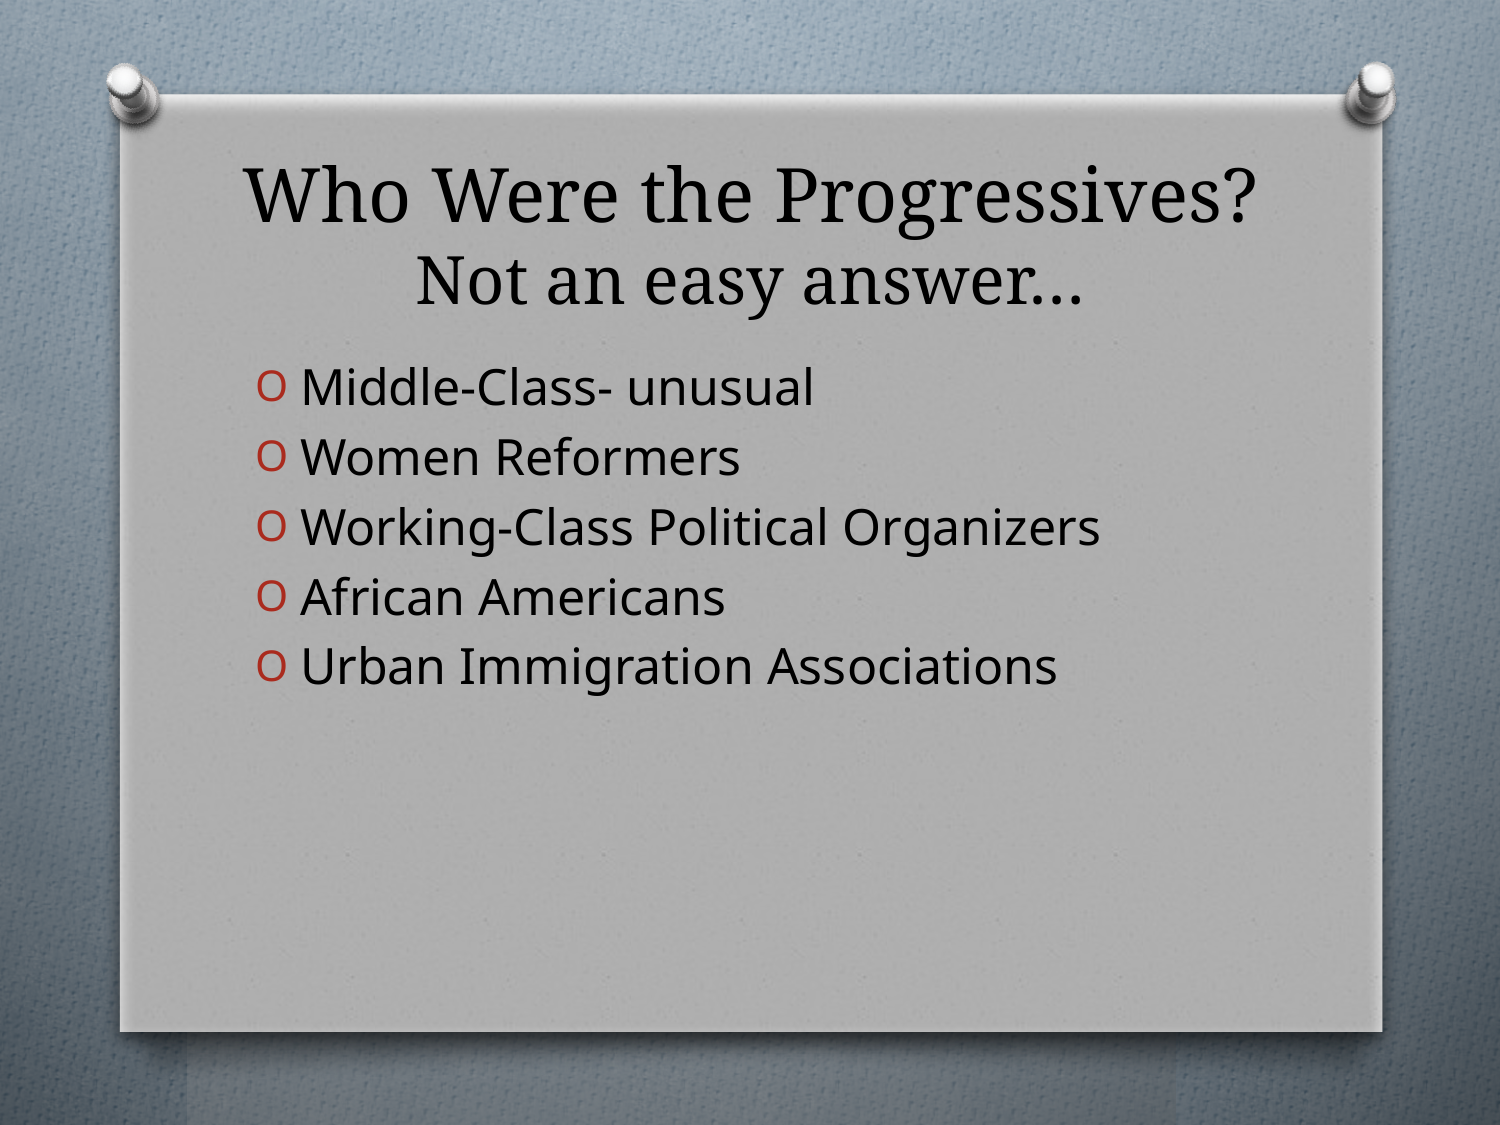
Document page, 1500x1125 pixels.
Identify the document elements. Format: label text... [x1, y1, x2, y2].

picture [1317, 35, 1439, 156]
picture [75, 29, 198, 153]
title Who Were the Progressives? Not an easy answer… [179, 134, 1323, 332]
list Middle-Class- unusual Women Reformers Working-Class Political Organizers African Americans Urban Immigration Associations [240, 347, 1257, 939]
